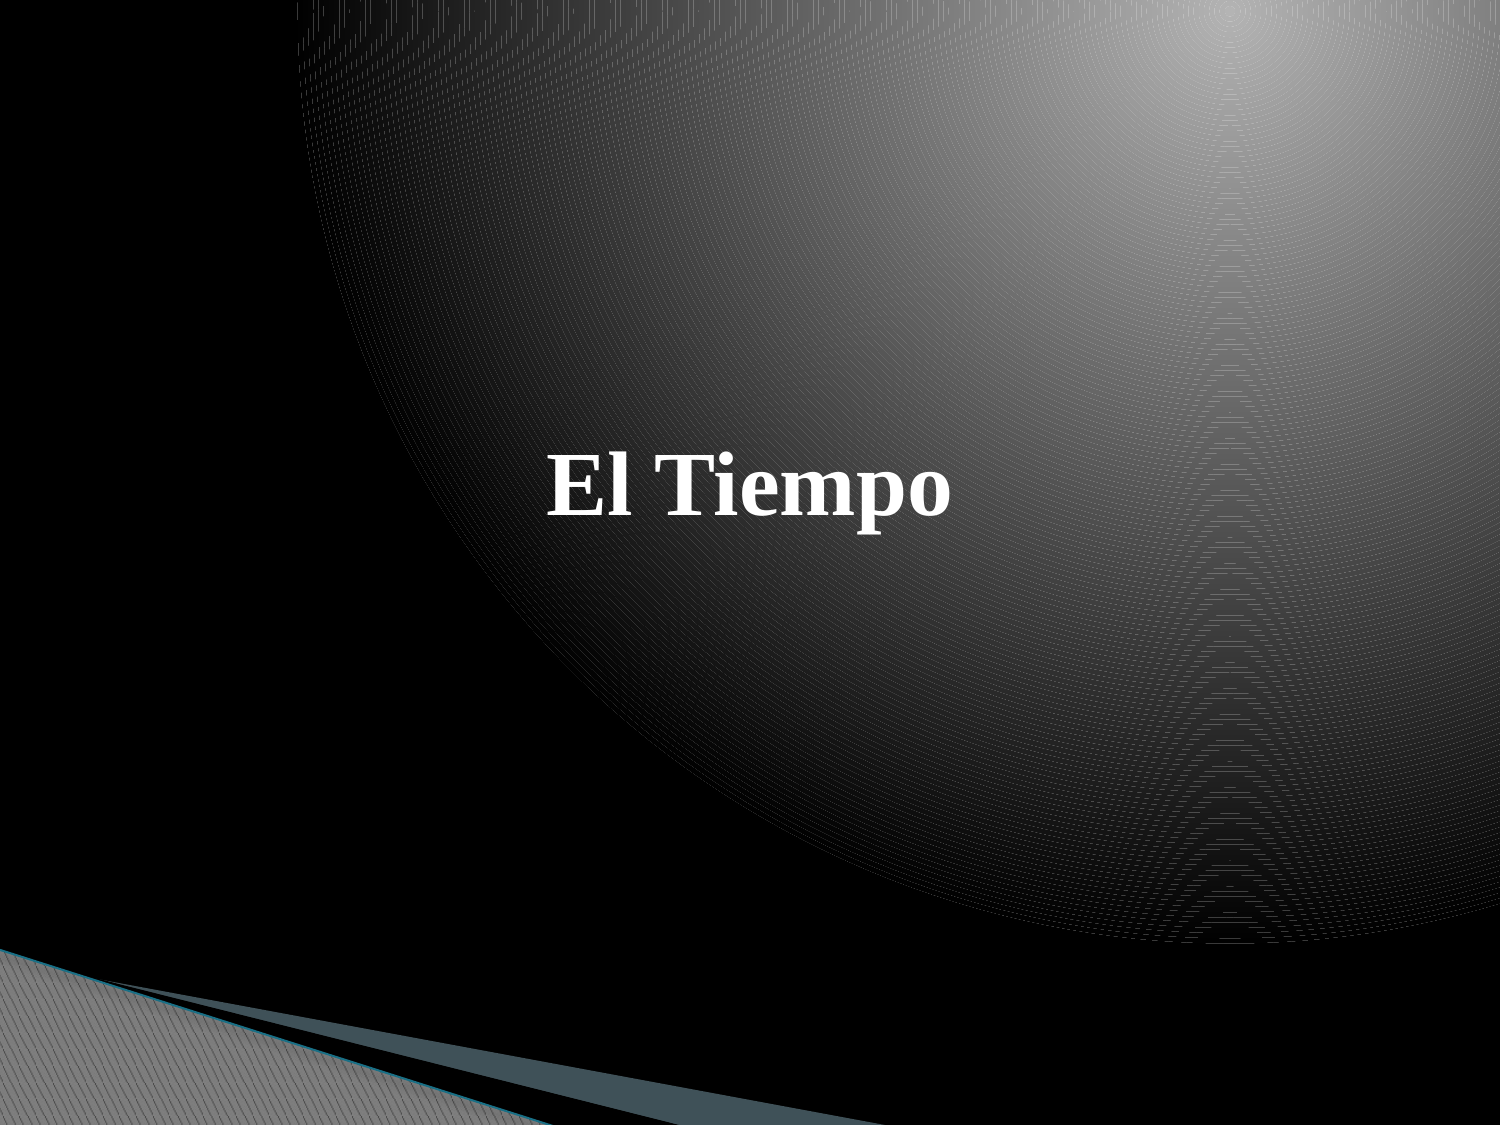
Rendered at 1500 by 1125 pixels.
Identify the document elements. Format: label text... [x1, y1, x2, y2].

title El Tiempo [75, 45, 1425, 913]
picture [0, 952, 543, 1125]
